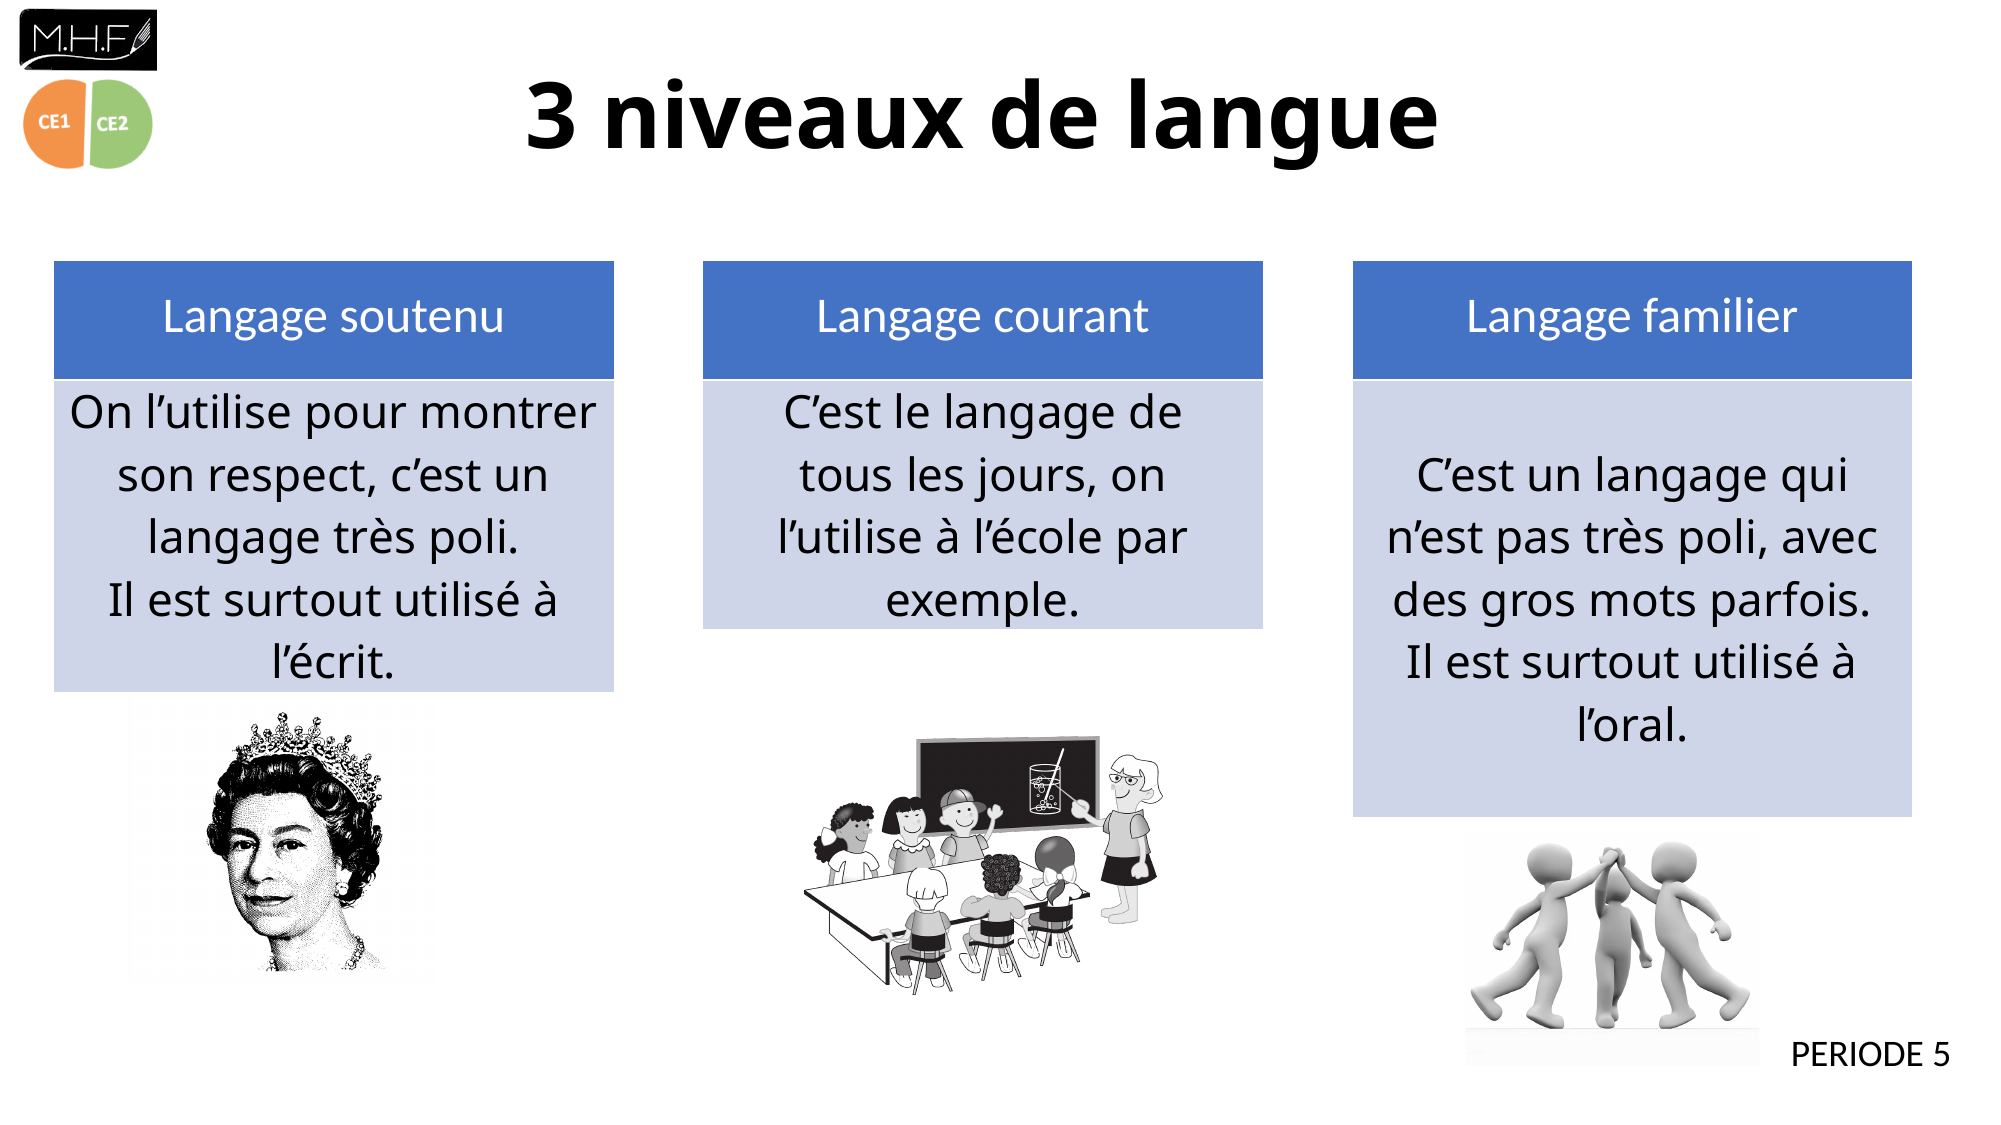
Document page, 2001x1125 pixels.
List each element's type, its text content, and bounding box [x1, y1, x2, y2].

picture [128, 675, 436, 983]
picture [1465, 828, 1760, 1066]
table_header Langage soutenu [54, 261, 614, 379]
picture [1, 7, 170, 207]
picture [804, 736, 1163, 995]
table_header Langage familier [1353, 261, 1912, 379]
table_header Langage courant [703, 261, 1263, 379]
table_cell C’est le langage de tous les jours, on l’utilise à l’école par exemple. [703, 381, 1263, 629]
text_box PERIODE 5 [1362, 1021, 1967, 1082]
table_cell On l’utilise pour montrer son respect, c’est un langage très poli. Il est surtout utilisé à l’écrit. [54, 381, 614, 692]
table_cell C’est un langage qui n’est pas très poli, avec des gros mots parfois. Il est surtout utilisé à l’oral. [1353, 381, 1912, 817]
title 3 niveaux de langue [170, 32, 1796, 205]
